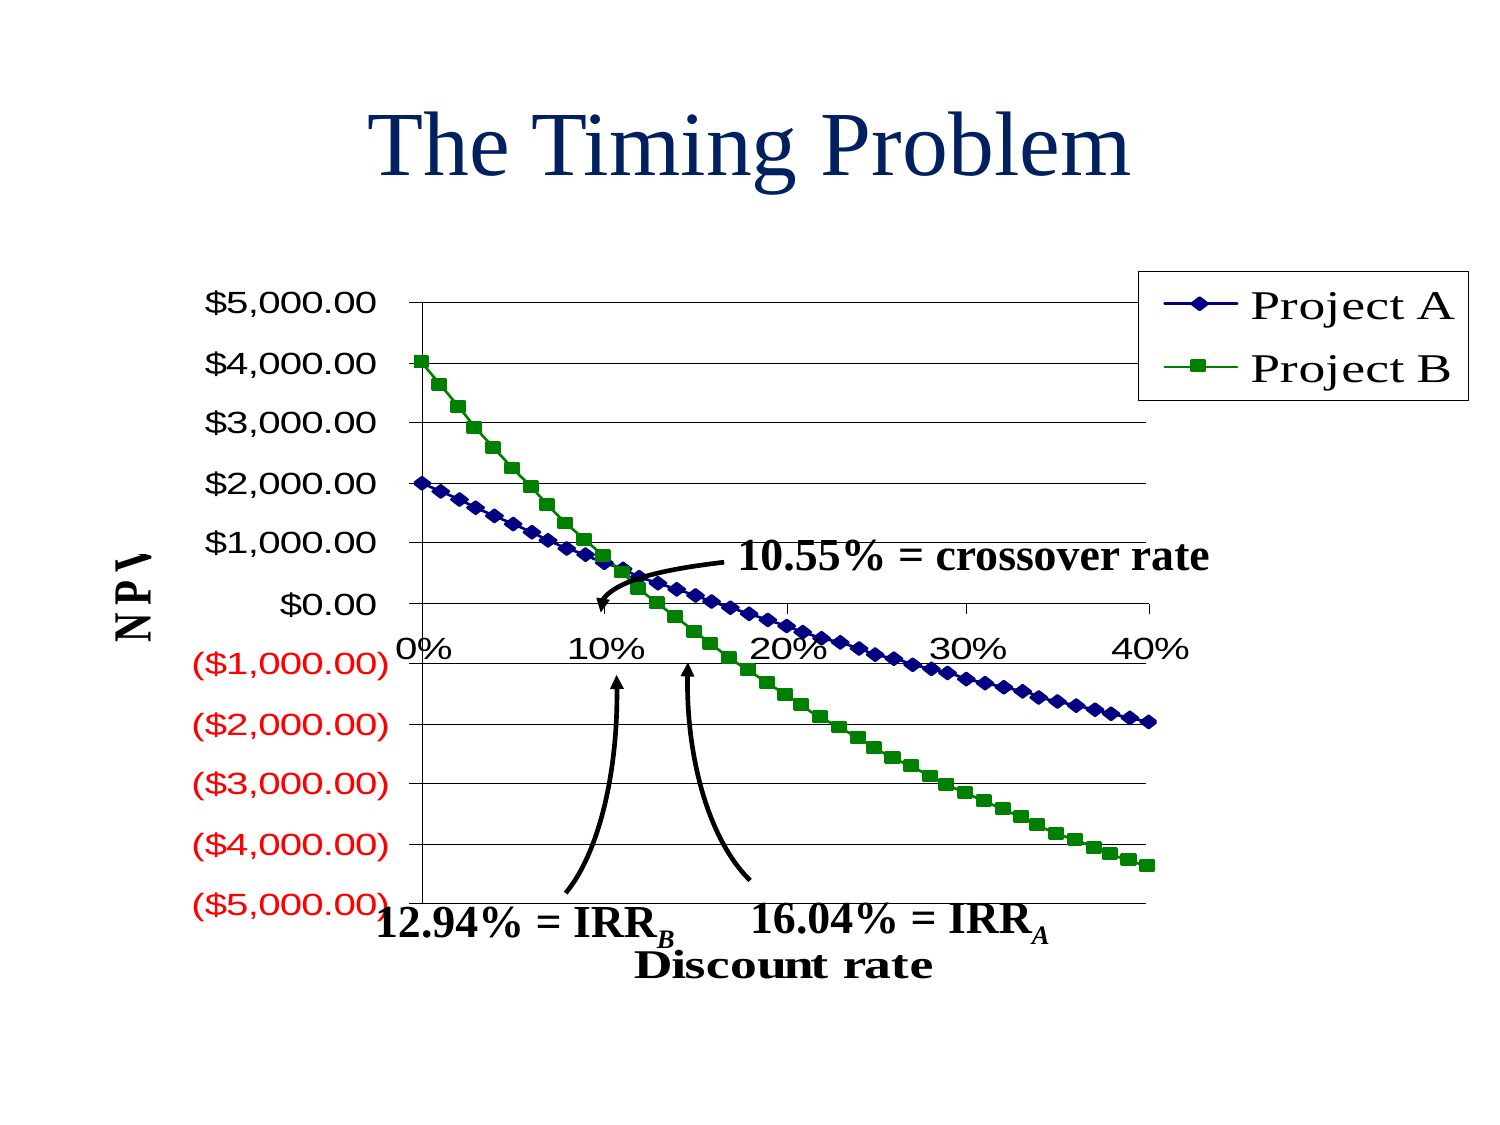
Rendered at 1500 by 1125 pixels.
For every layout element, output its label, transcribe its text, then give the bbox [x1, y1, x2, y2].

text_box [46, 246, 1500, 1035]
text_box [687, 662, 1076, 943]
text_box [599, 524, 1226, 613]
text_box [374, 674, 725, 947]
title The Timing Problem [75, 45, 1425, 233]
